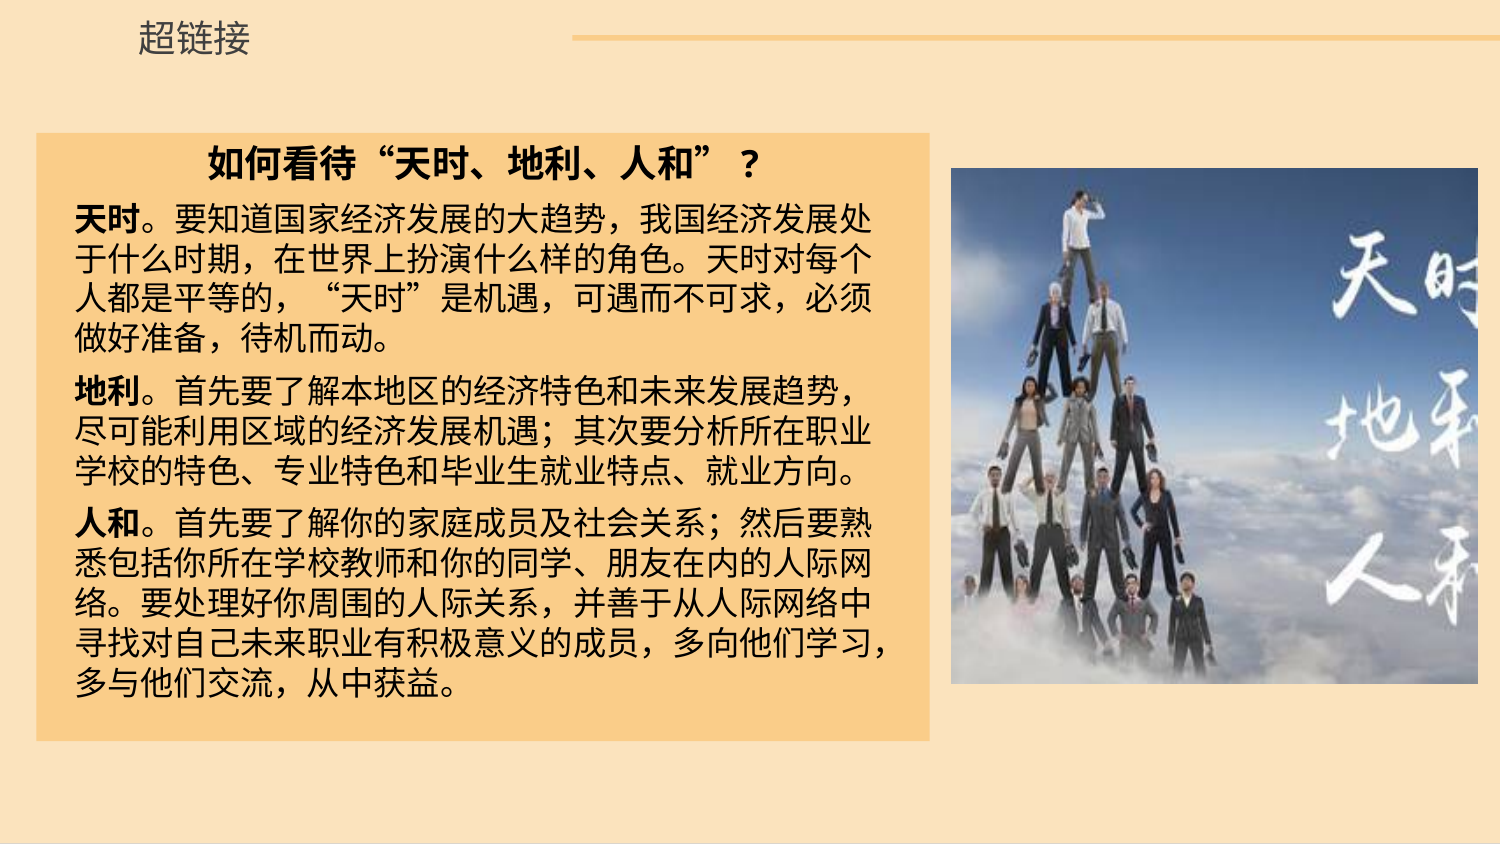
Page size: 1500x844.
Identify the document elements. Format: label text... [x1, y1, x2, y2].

text_box [571, 34, 1500, 42]
picture [0, 0, 1500, 844]
text_box [35, 132, 931, 742]
text_box 超链接 [123, 7, 607, 68]
text_box 如何看待“天时、地利、人和”? 天时。要知道国家经济发展的大趋势，我国经济发展处于什么时期，在世界上扮演什么样的角色。天时对每个人都是平等的，“天时”是机遇，可遇而不可求，必须做好准备，待机而动。 地利。首先要了解本地区的经济特色和未来发展趋势，尽可能利用区域的经济发展机遇；其次要分析所在职业学校的特色、专业特色和毕业生就业特点、就业方向。 人和。首先要了解你的家庭成员及社会关系；然后要熟悉包括你所在学校教师和你的同学、朋友在内的人际网络。要处理好你周围的人际关系，并善于从人际网络中寻找对自己未来职业有积极意义的成员，多向他们学习，多与他们交流，从中获益。 [59, 132, 907, 710]
